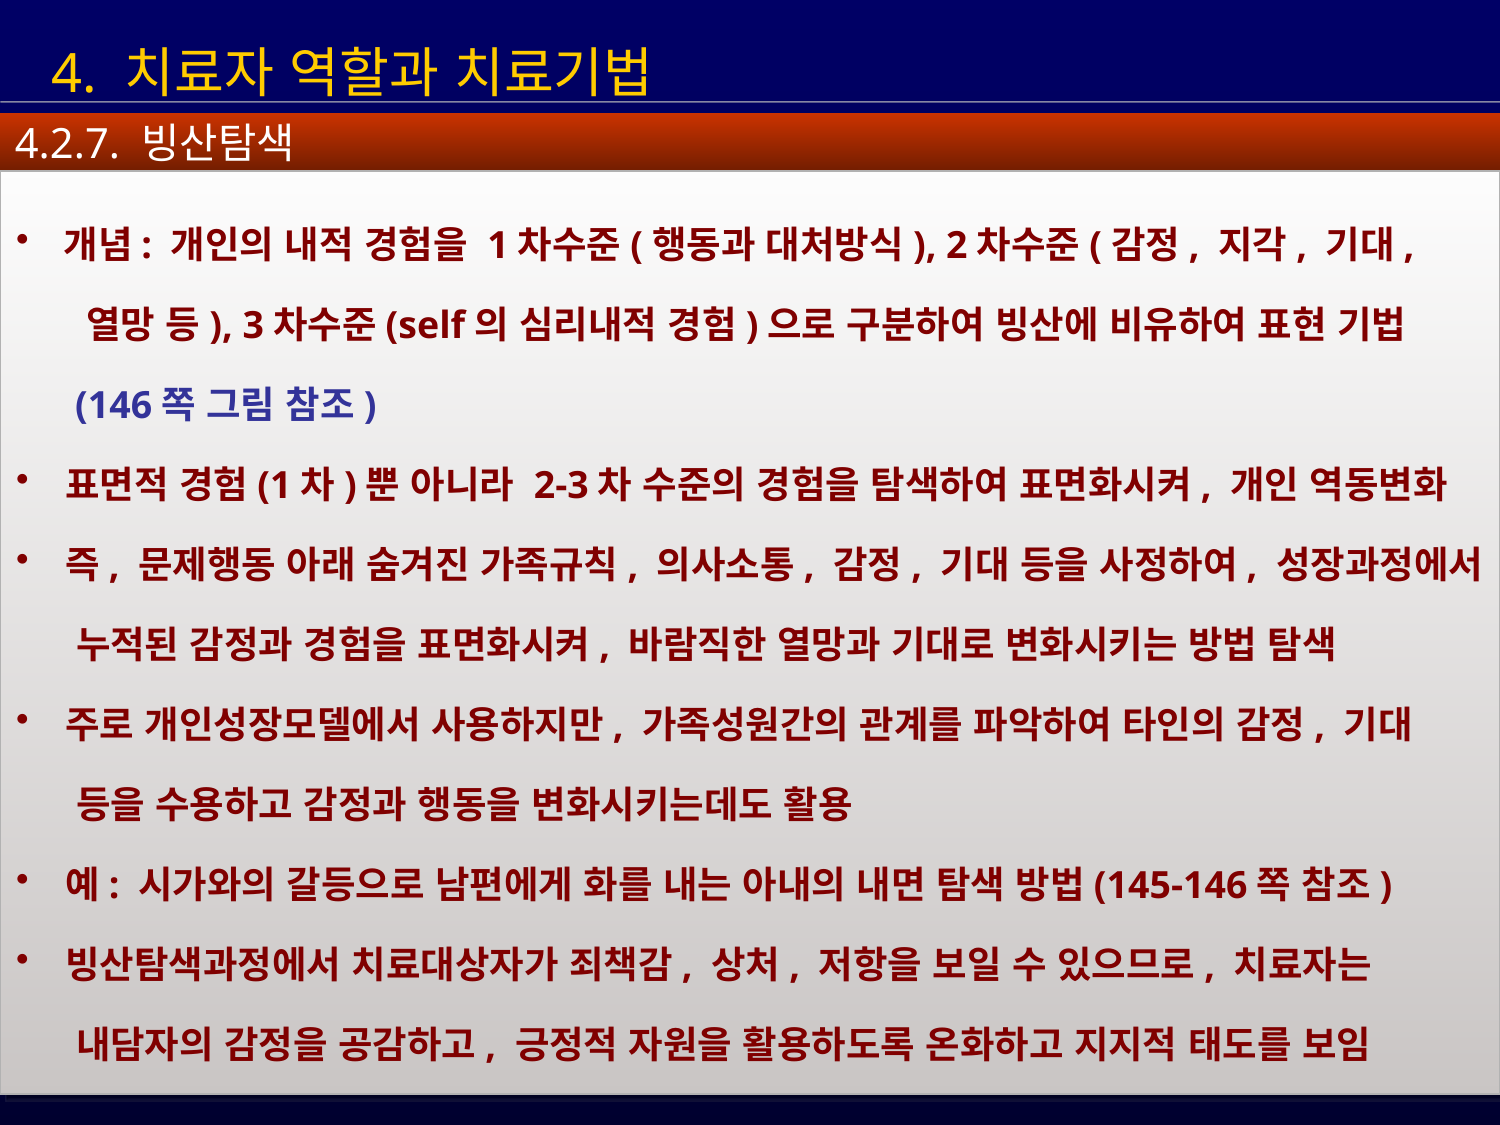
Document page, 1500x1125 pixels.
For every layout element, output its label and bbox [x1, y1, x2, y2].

text_box [0, 30, 1500, 1095]
